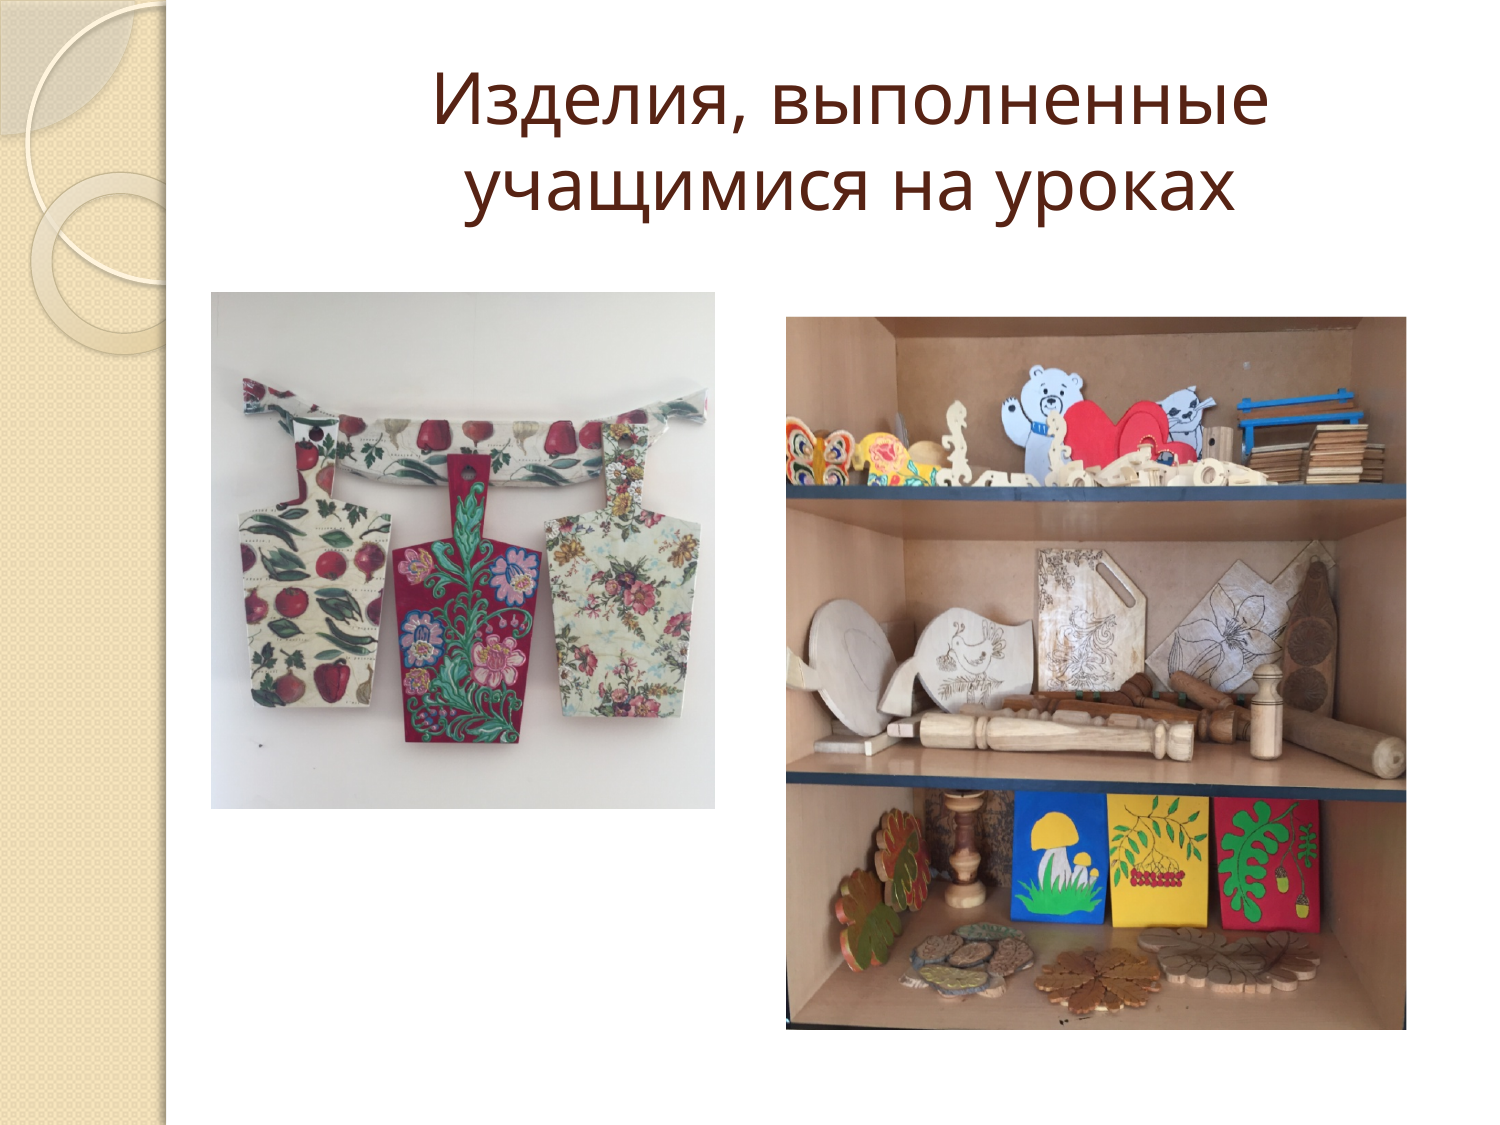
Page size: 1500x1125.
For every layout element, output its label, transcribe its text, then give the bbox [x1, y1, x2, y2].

picture [204, 292, 721, 809]
picture [738, 318, 1453, 1030]
title Изделия, выполненные учащимися на уроках [235, 45, 1466, 233]
